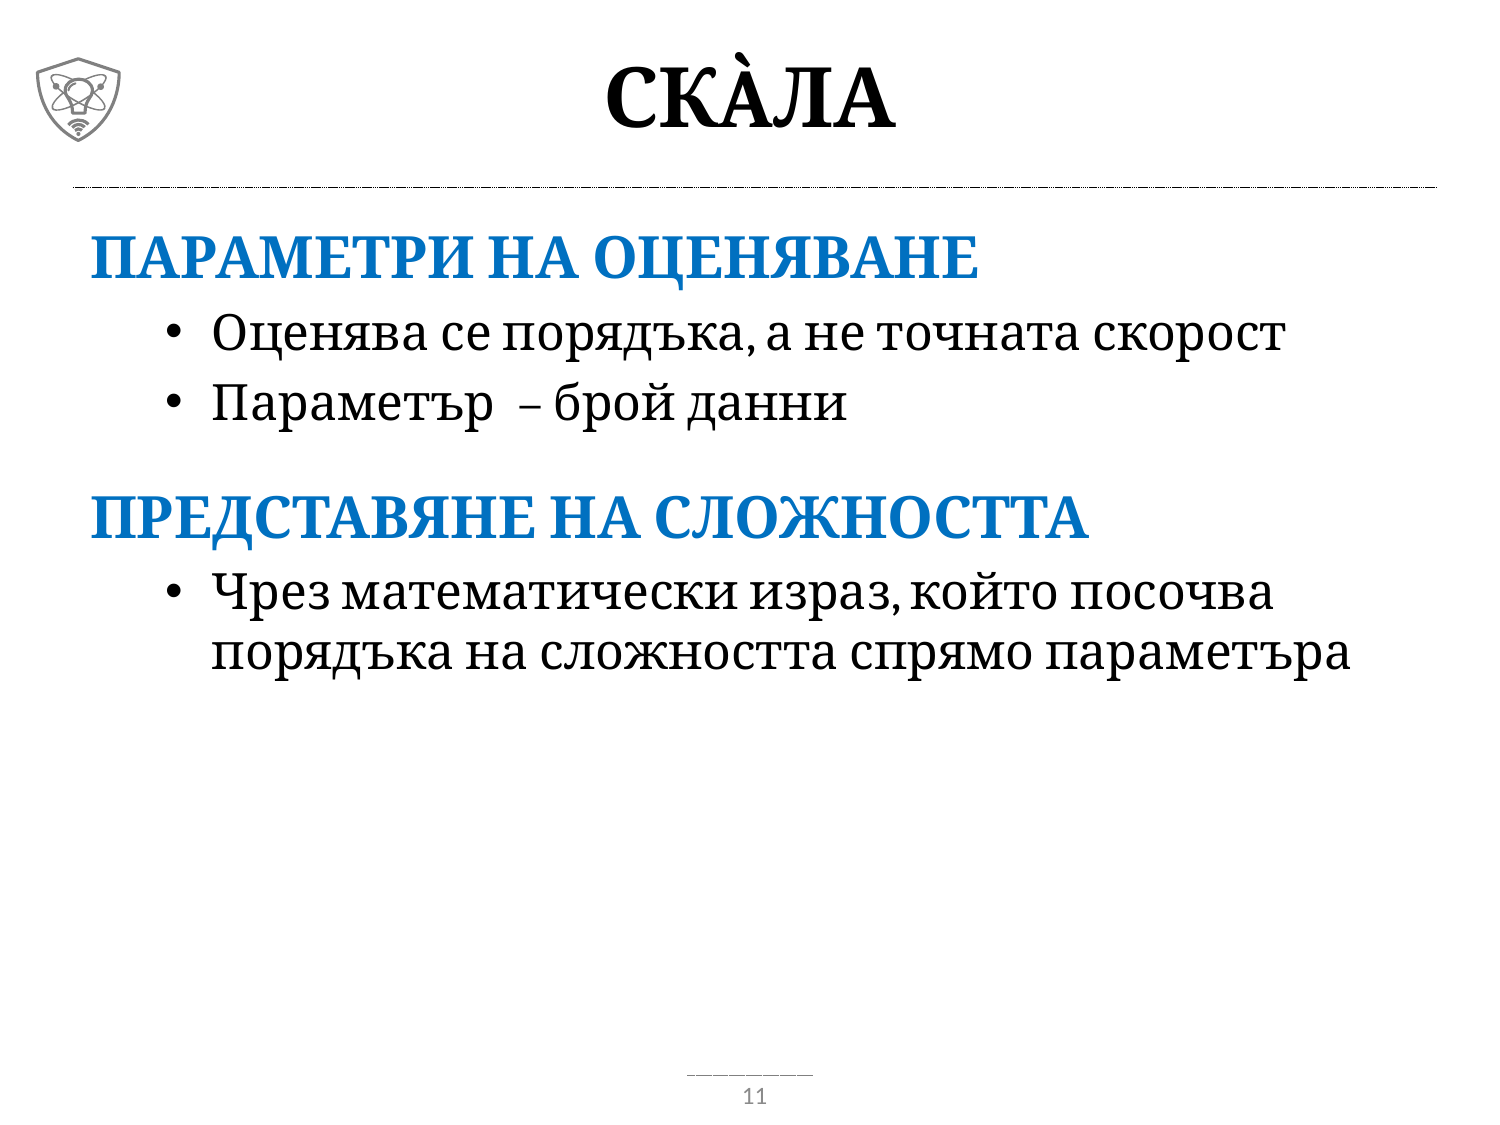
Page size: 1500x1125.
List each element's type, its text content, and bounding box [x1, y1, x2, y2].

title Скàла [0, 0, 1500, 188]
slide_number 11 [579, 1065, 930, 1125]
